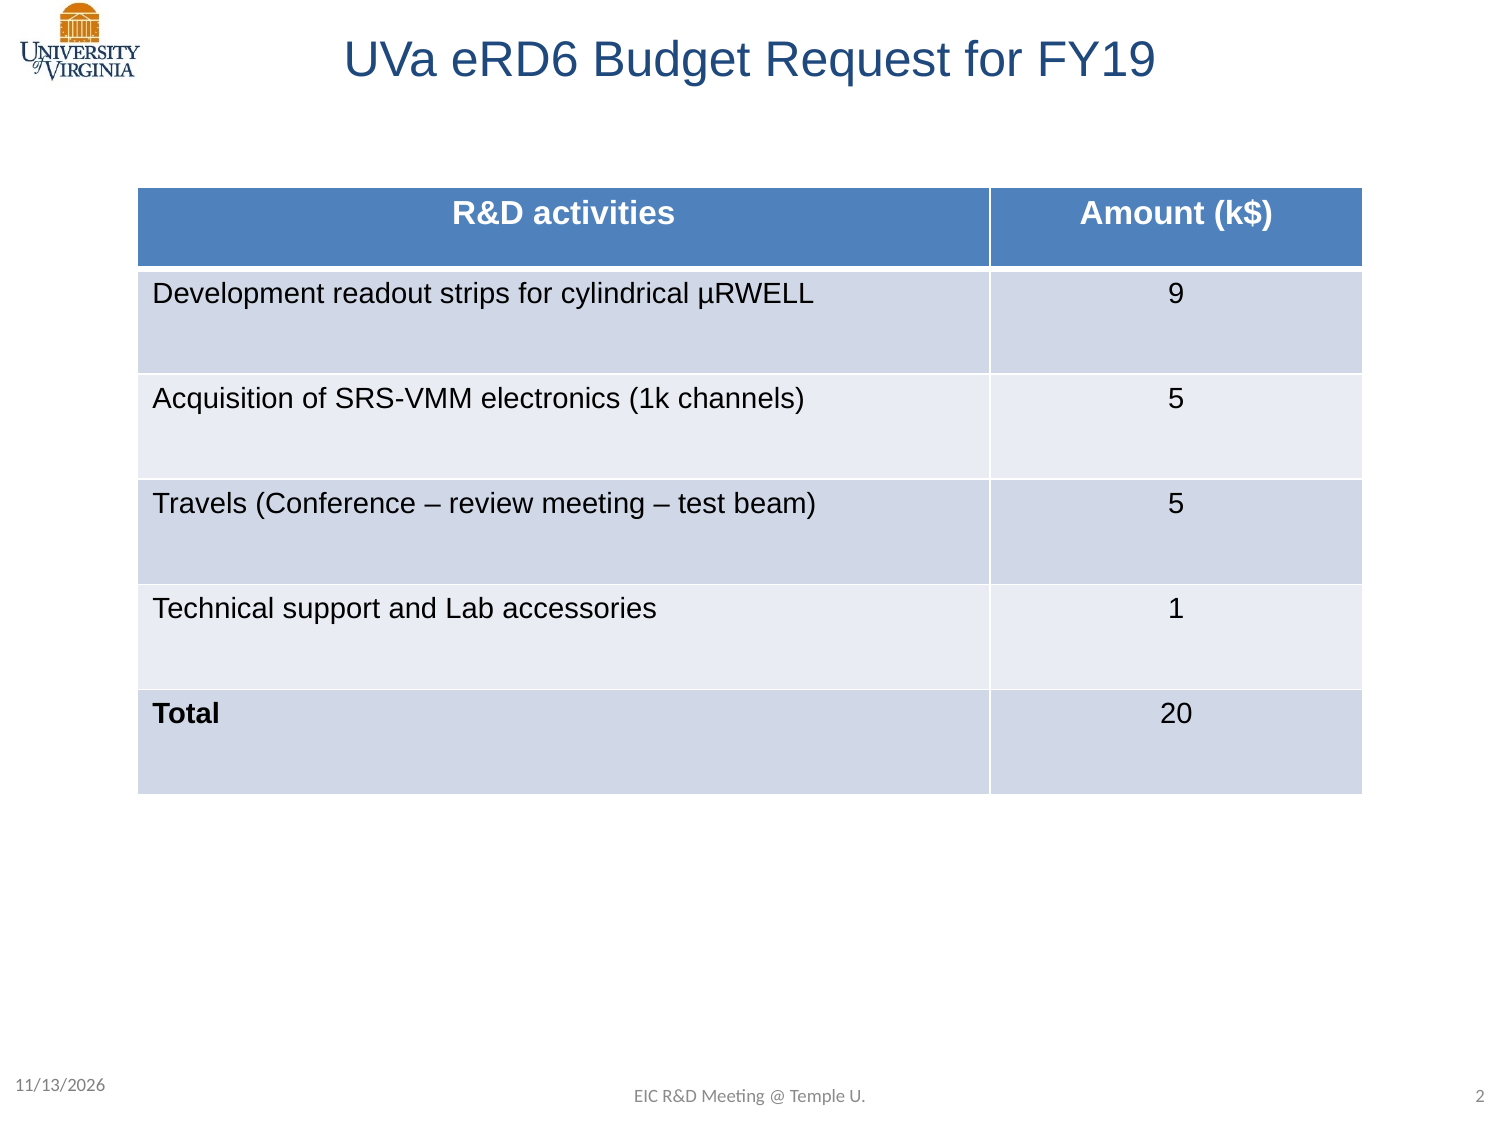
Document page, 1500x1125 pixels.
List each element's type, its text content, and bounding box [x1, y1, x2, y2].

text_box UVa eRD6 Budget Request for FY19 [0, 0, 1500, 113]
table_cell 5 [991, 480, 1362, 584]
table_cell 20 [991, 690, 1362, 794]
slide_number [0, 1065, 350, 1125]
table_cell 5 [991, 375, 1362, 478]
table_cell 1 [991, 585, 1362, 689]
footer EIC R&D Meeting @ Temple U. [512, 1065, 988, 1125]
table_header R&D activities [138, 188, 989, 266]
table_cell Technical support and Lab accessories [138, 585, 989, 689]
table_cell Travels (Conference – review meeting – test beam) [138, 480, 989, 584]
table_cell 9 [991, 272, 1362, 373]
table_cell Development readout strips for cylindrical µRWELL [138, 272, 989, 373]
table_header Amount (k$) [991, 188, 1362, 266]
slide_number 2 [1149, 1065, 1500, 1125]
table_cell Acquisition of SRS-VMM electronics (1k channels) [138, 375, 989, 478]
table_cell Total [138, 690, 989, 794]
